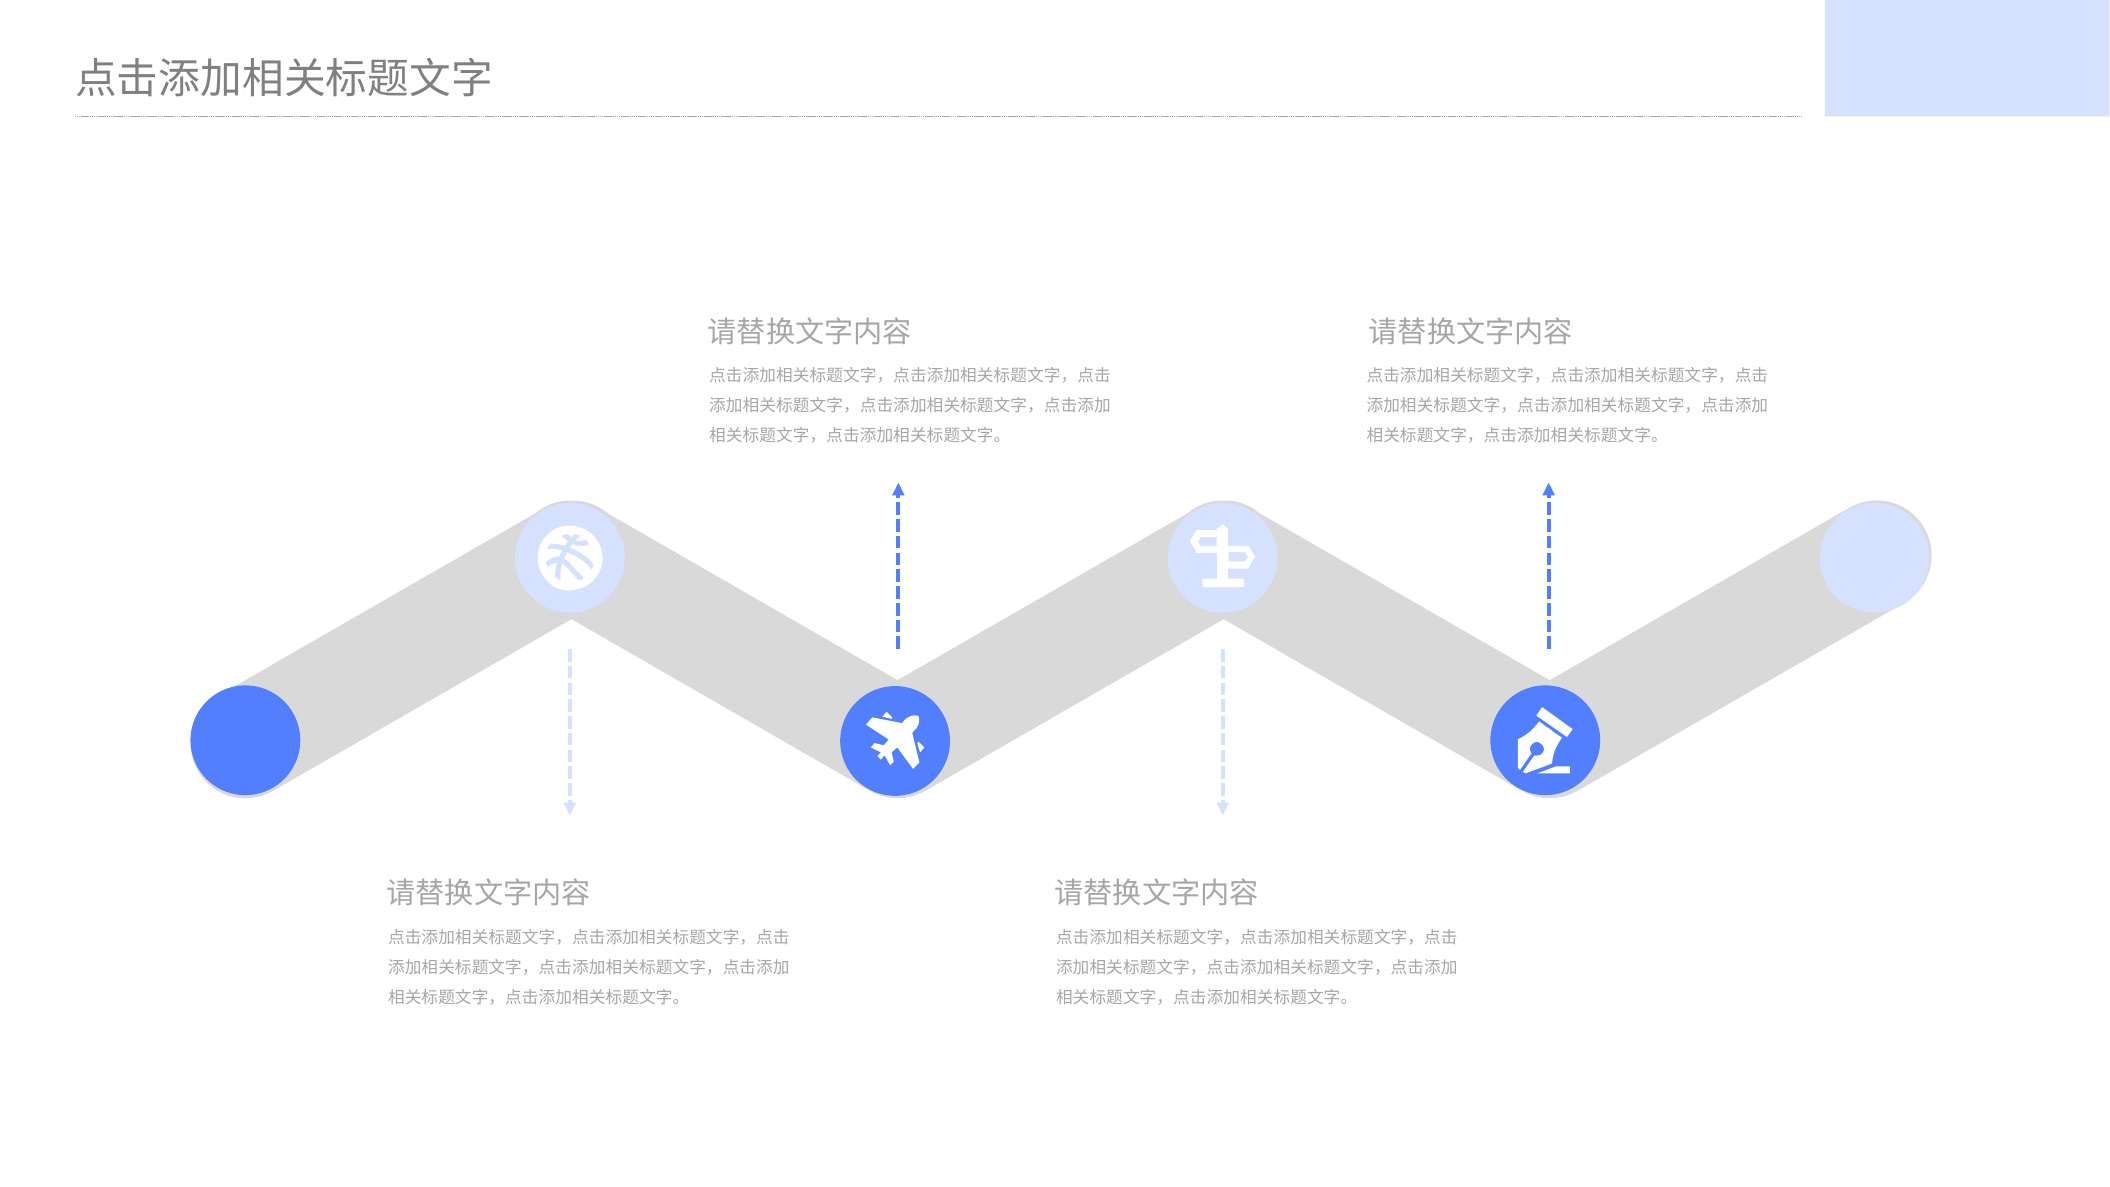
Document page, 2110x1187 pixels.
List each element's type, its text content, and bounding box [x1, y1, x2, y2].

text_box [190, 268, 1930, 1030]
text_box 点击添加相关标题文字 [59, 44, 563, 107]
